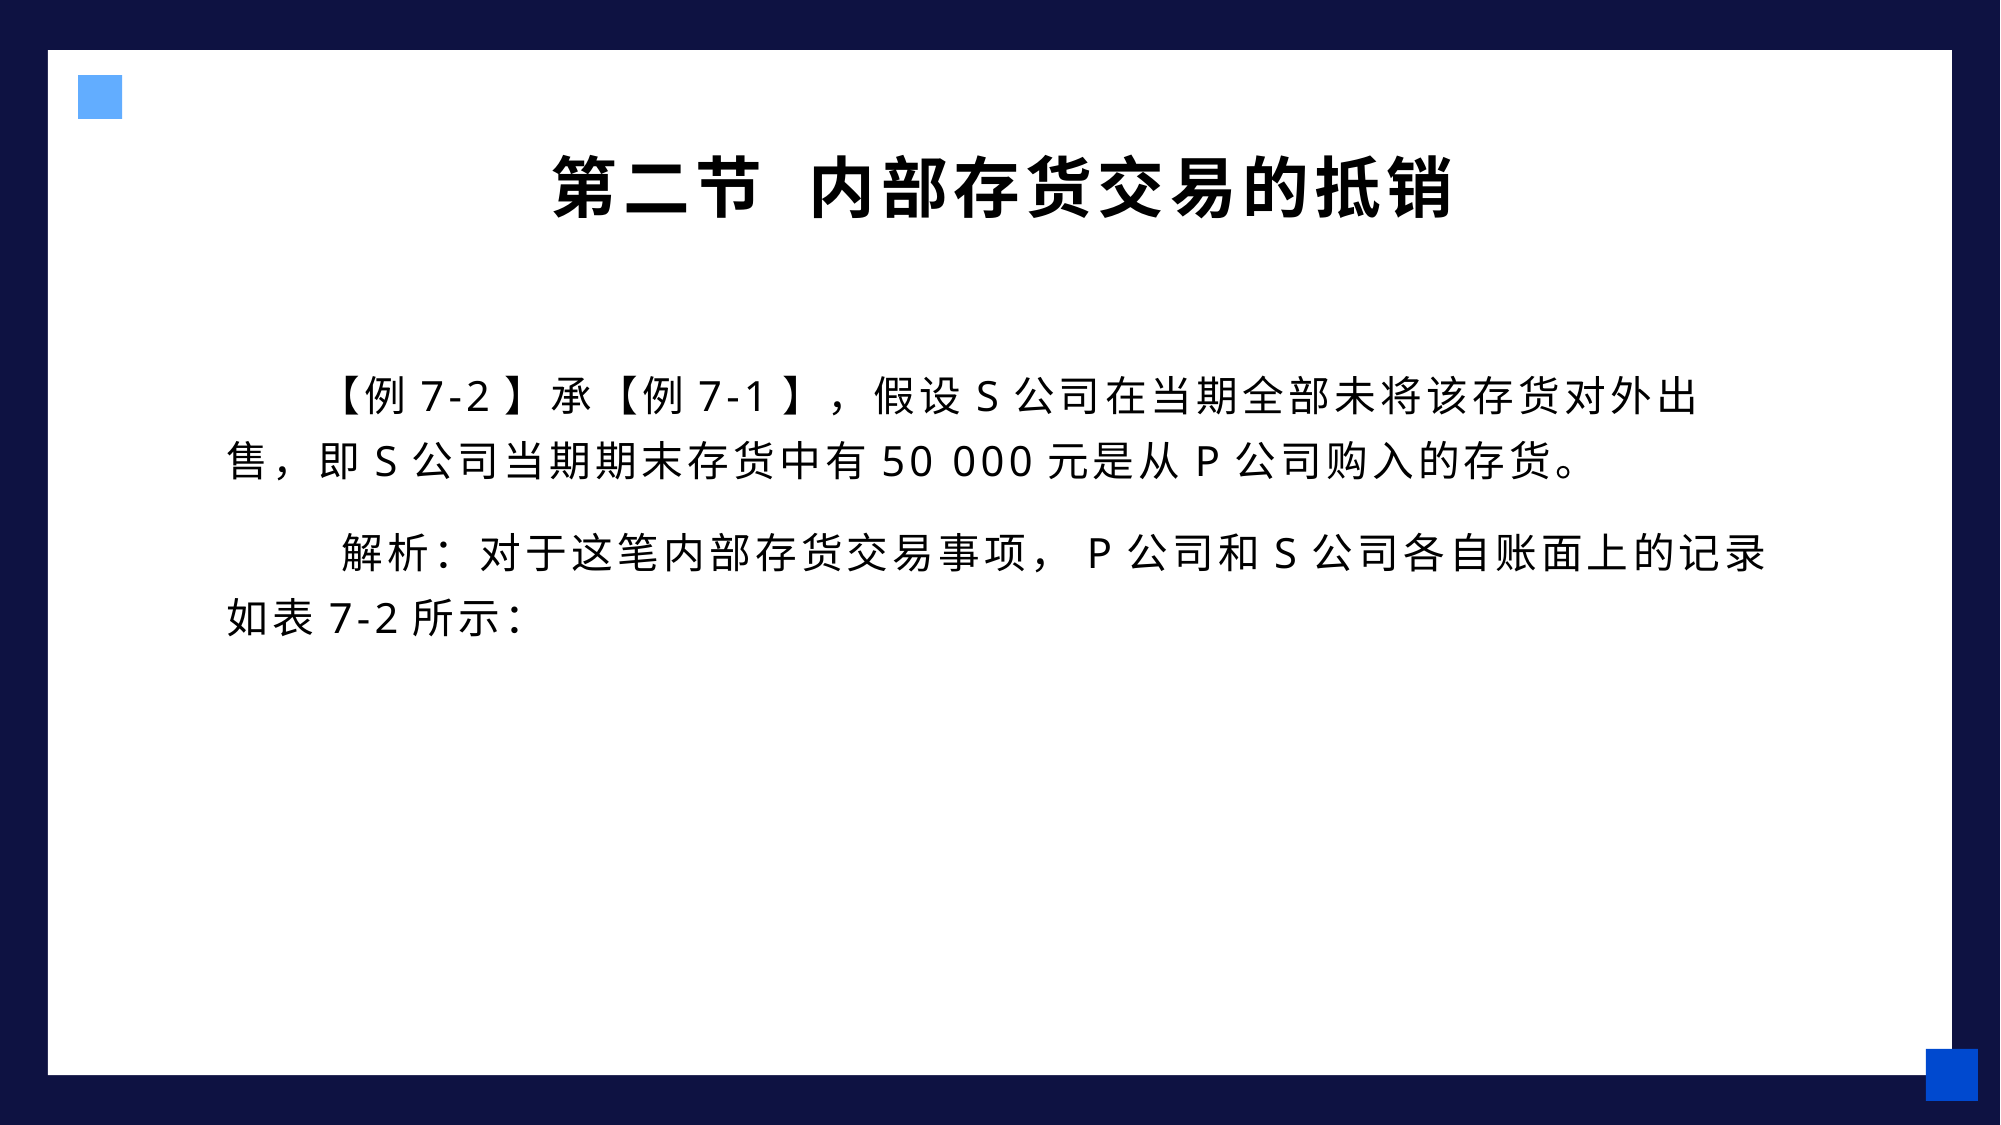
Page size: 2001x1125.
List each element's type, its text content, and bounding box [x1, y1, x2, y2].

text_box 第二节 内部存货交易的抵销 [376, 75, 1625, 200]
list 【例7-2】承【例7-1】，假设S公司在当期全部未将该存货对外出售，即S公司当期期末存货中有50 000元是从P公司购入的存货。 解析：对于这笔内部存货交易事项，P公司和S公司各自账面上的记录如表7-2所示： [210, 354, 1790, 921]
